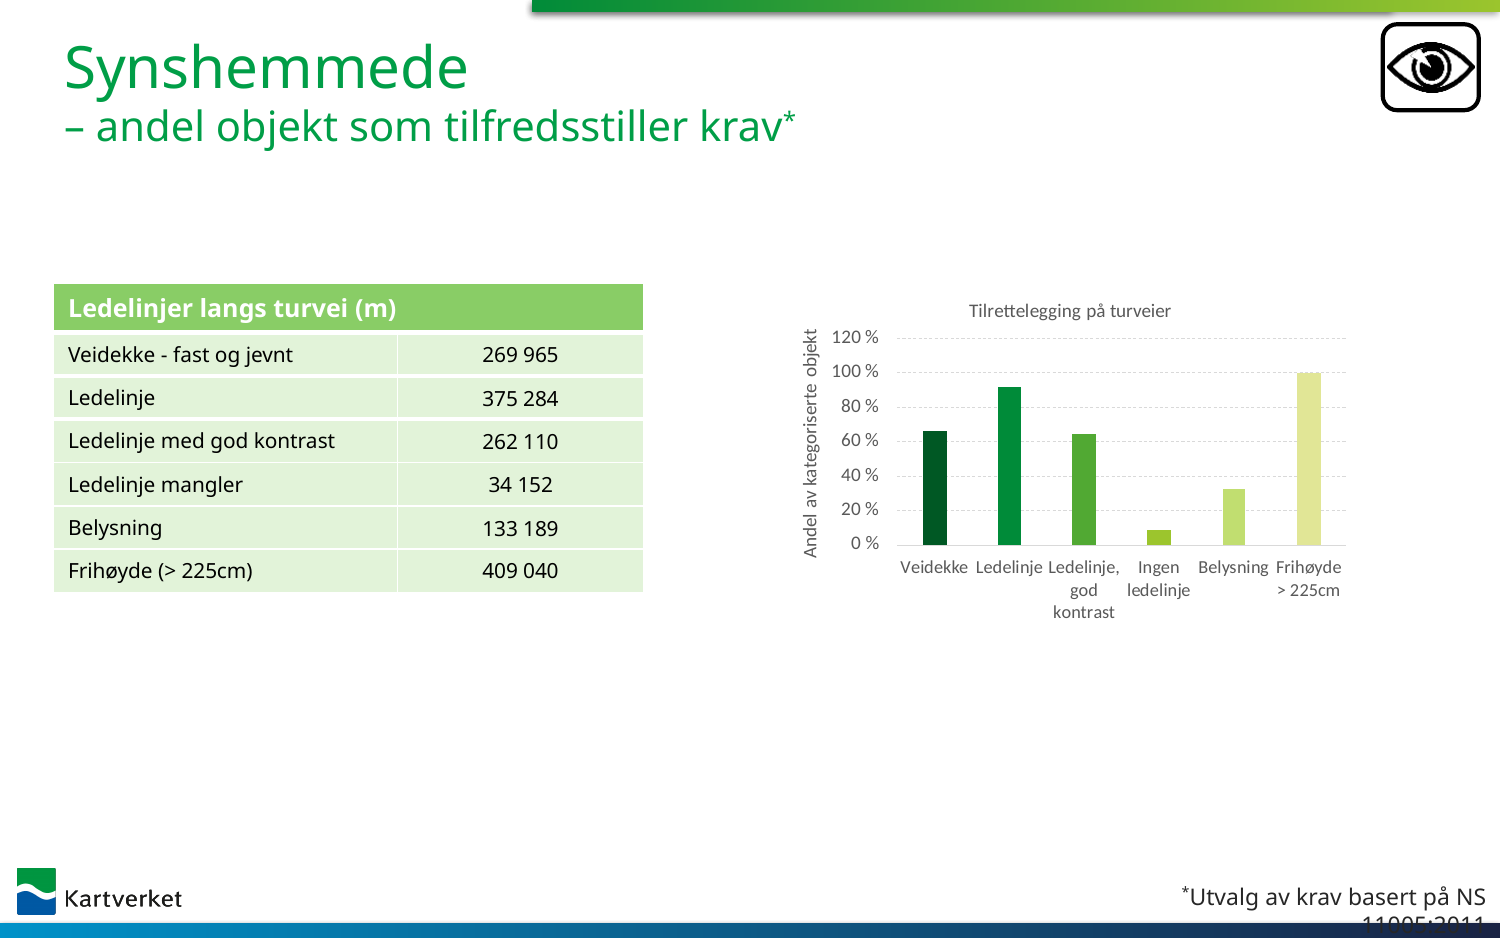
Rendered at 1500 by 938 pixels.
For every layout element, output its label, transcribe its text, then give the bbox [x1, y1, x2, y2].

table_cell Ledelinje med god kontrast [54, 421, 397, 462]
table_cell Belysning [54, 507, 397, 548]
table_cell 34 152 [398, 463, 643, 505]
table_cell 269 965 [398, 335, 643, 374]
table_cell Veidekke - fast og jevnt [54, 335, 397, 374]
table_cell Ledelinje mangler [54, 463, 397, 505]
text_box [1382, 24, 1480, 111]
table_header Ledelinjer langs turvei (m) [54, 284, 643, 330]
picture [791, 291, 1349, 630]
table_cell 133 189 [398, 507, 643, 548]
table_cell 262 110 [398, 421, 643, 462]
table_cell 409 040 [398, 550, 643, 592]
text_box Synshemmede – andel objekt som tilfredsstiller krav* [49, 24, 1431, 158]
table_cell Ledelinje [54, 378, 397, 417]
table_cell 375 284 [398, 378, 643, 417]
text_box *Utvalg av krav basert på NS 11005:2011 [1068, 873, 1500, 938]
table_cell Frihøyde (> 225cm) [54, 550, 397, 592]
